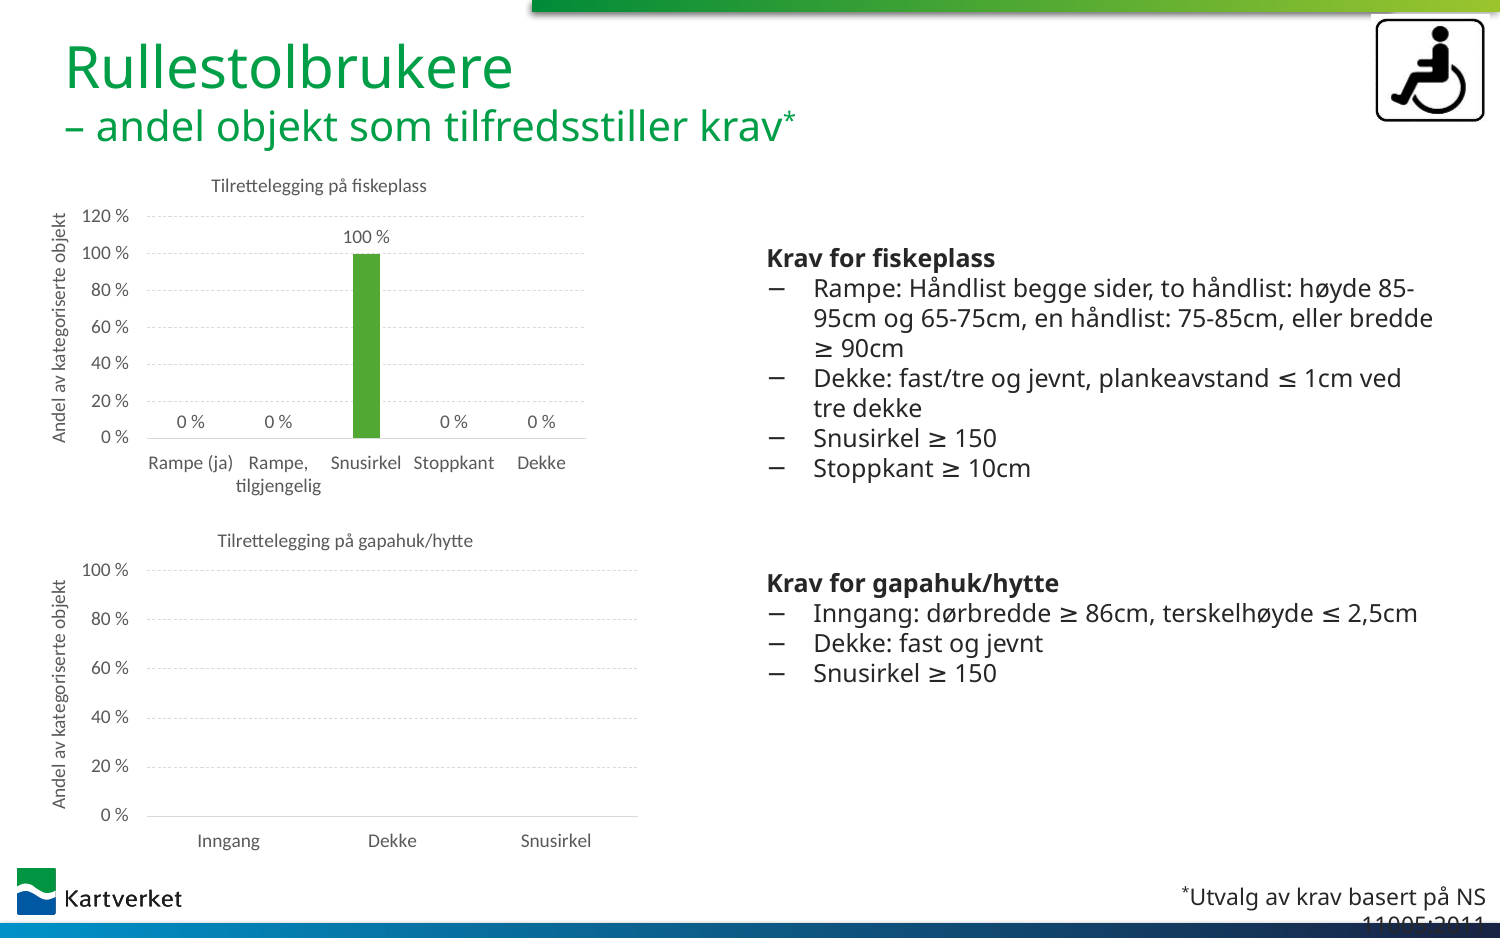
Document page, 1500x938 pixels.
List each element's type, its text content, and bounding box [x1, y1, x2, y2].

picture [41, 520, 650, 859]
text_box Krav for fiskeplass Rampe: Håndlist begge sider, to håndlist: høyde 85-95cm og 65-75cm, en håndlist: 75-85cm, eller bredde ≥ 90cm Dekke: fast/tre og jevnt, plankeavstand ≤ 1cm ved tre dekke Snusirkel ≥ 150 Stoppkant ≥ 10cm [751, 235, 1452, 490]
picture [41, 166, 597, 505]
picture [1371, 13, 1491, 127]
text_box *Utvalg av krav basert på NS 11005:2011 [1068, 873, 1500, 938]
text_box Rullestolbrukere – andel objekt som tilfredsstiller krav* [49, 29, 1431, 158]
text_box Krav for gapahuk/hytte Inngang: dørbredde ≥ 86cm, terskelhøyde ≤ 2,5cm Dekke: fast og jevnt Snusirkel ≥ 150 [751, 560, 1452, 695]
